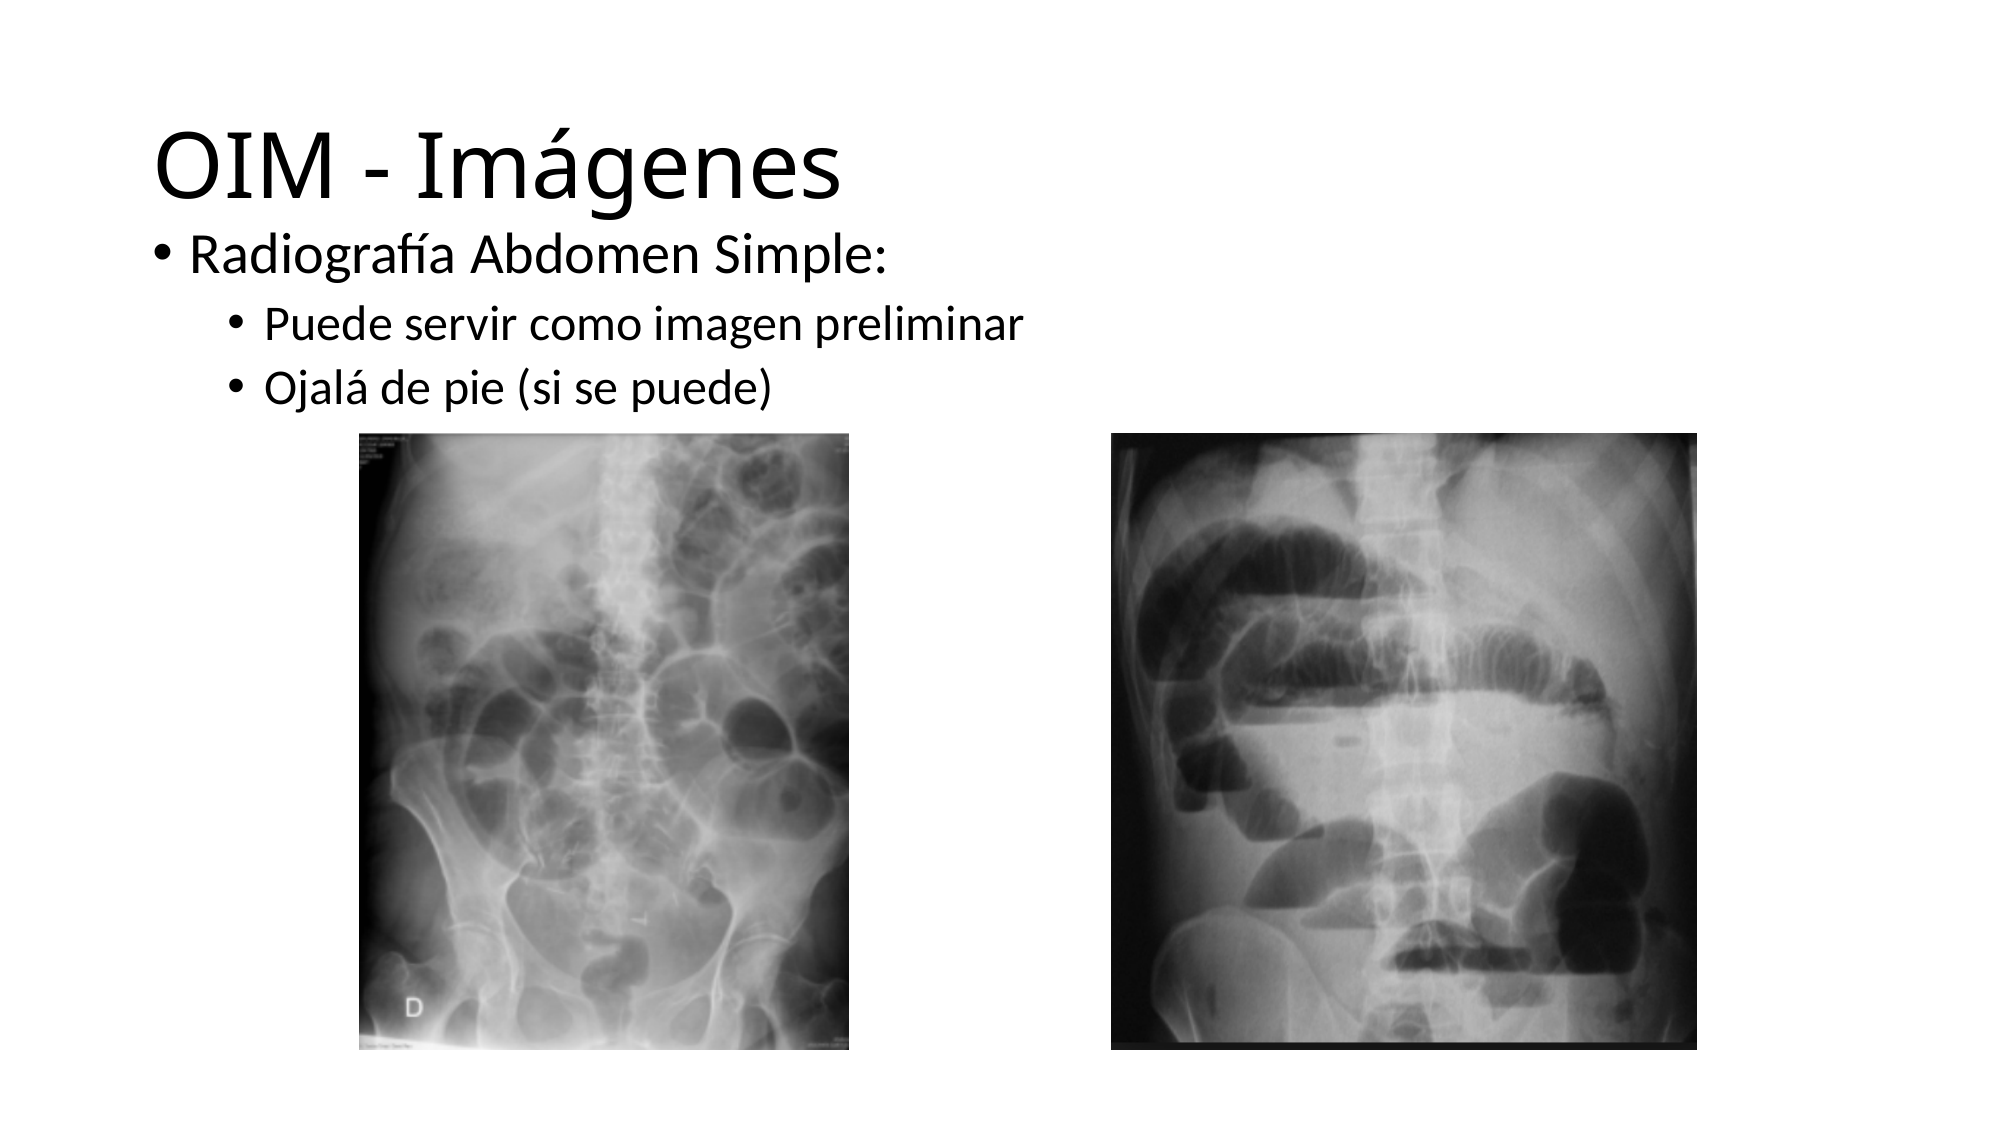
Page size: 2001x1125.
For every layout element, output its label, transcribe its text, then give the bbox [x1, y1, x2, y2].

list Radiografía Abdomen Simple: Puede servir como imagen preliminar Ojalá de pie (si se puede) [137, 216, 1863, 1014]
picture [359, 433, 849, 1050]
picture [1111, 433, 1697, 1050]
title OIM - Imágenes [137, 59, 1863, 216]
